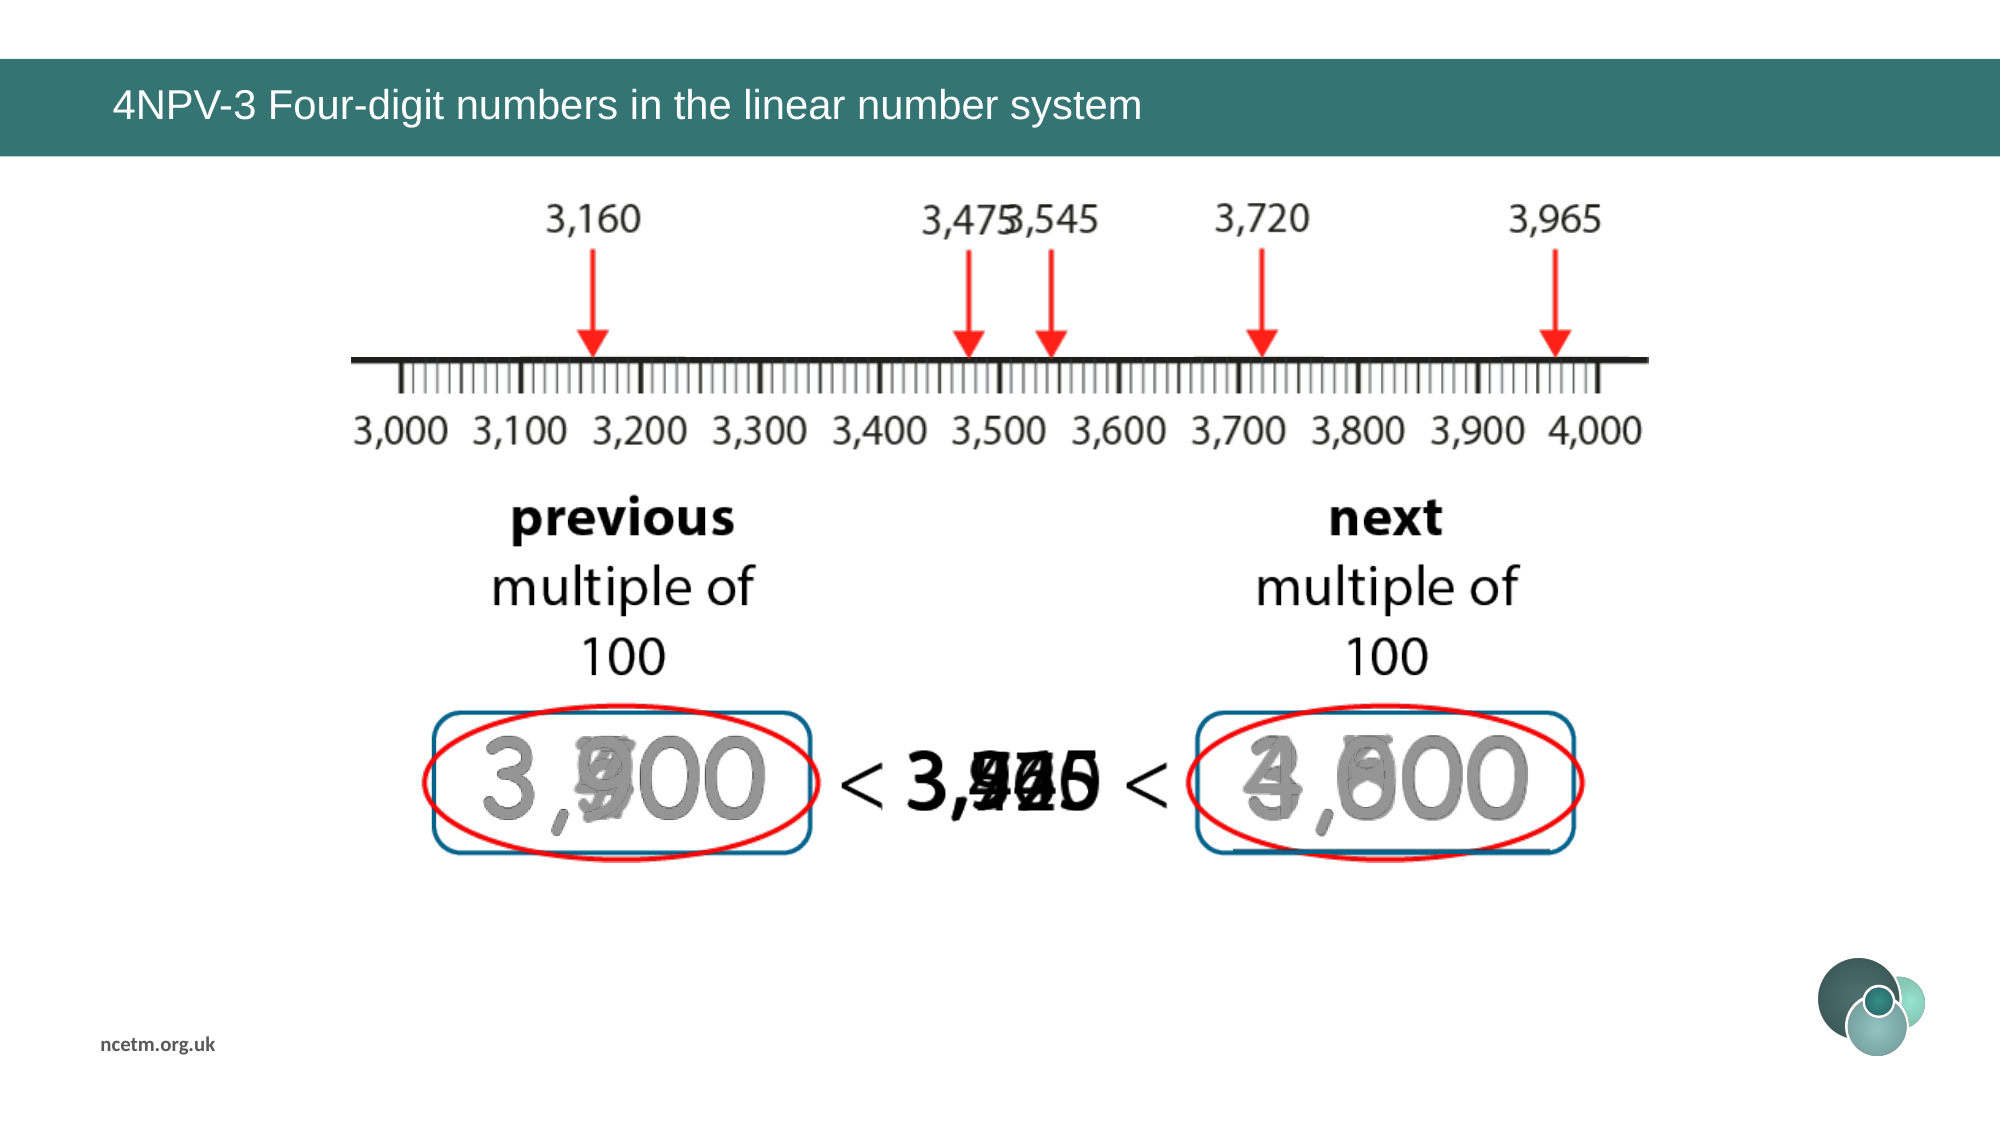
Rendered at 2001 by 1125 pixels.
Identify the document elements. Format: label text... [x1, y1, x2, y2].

picture [316, 485, 1652, 863]
picture [1818, 958, 1925, 1056]
picture [351, 179, 1649, 456]
title 4NPV-3 Four-digit numbers in the linear number system [97, 76, 1945, 147]
